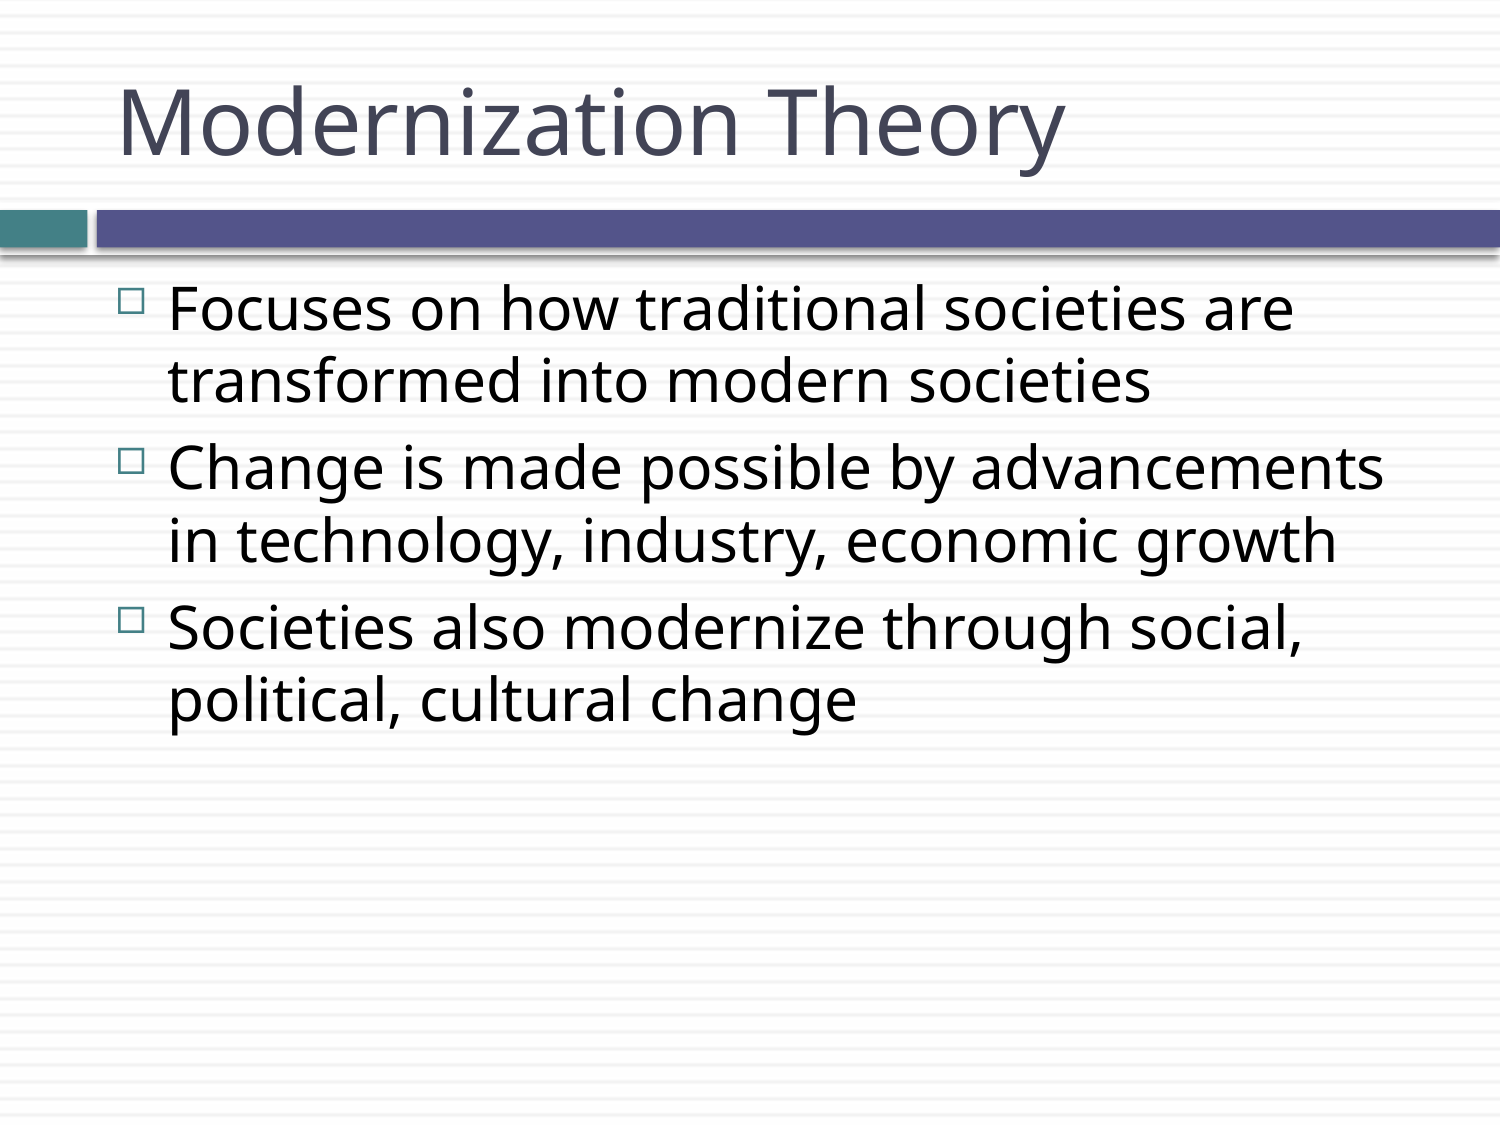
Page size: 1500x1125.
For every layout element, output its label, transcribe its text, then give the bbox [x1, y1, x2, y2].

title Modernization Theory [100, 37, 1438, 200]
list Focuses on how traditional societies are transformed into modern societies Change is made possible by advancements in technology, industry, economic growth Societies also modernize through social, political, cultural change [100, 262, 1438, 1000]
